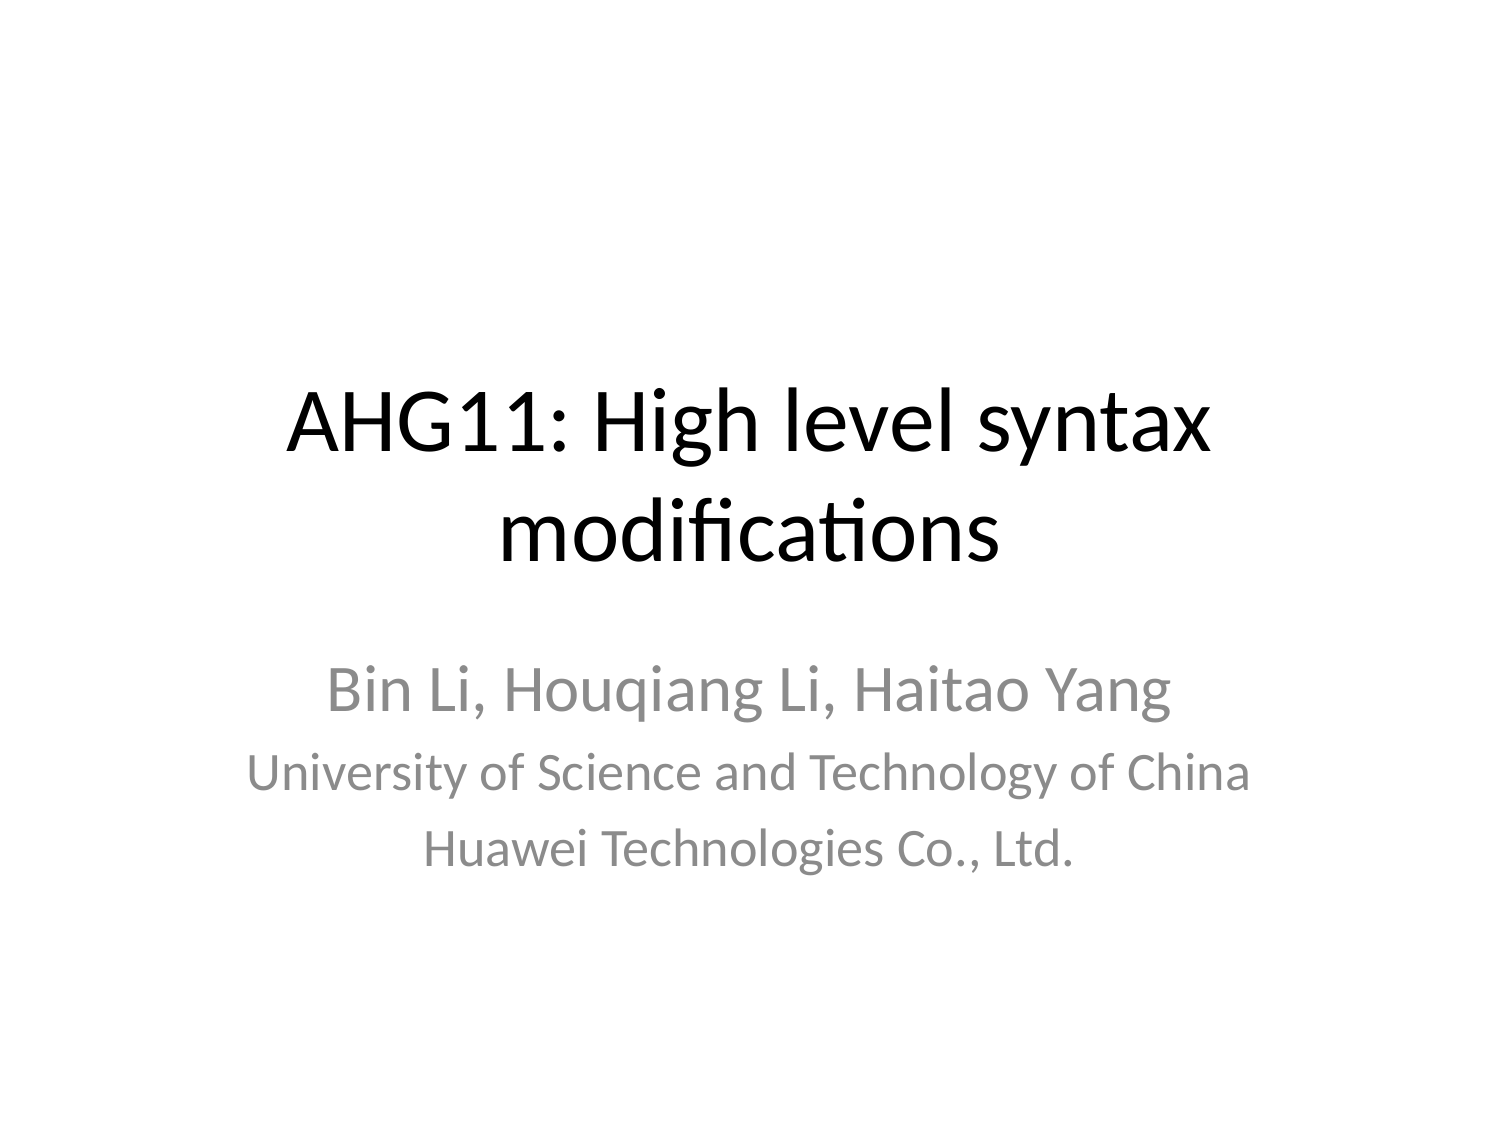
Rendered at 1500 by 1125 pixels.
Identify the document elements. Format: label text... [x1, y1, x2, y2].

subtitle Bin Li, Houqiang Li, Haitao Yang University of Science and Technology of China Huawei Technologies Co., Ltd. [225, 637, 1275, 925]
title AHG11: High level syntax modifications [112, 349, 1388, 591]
